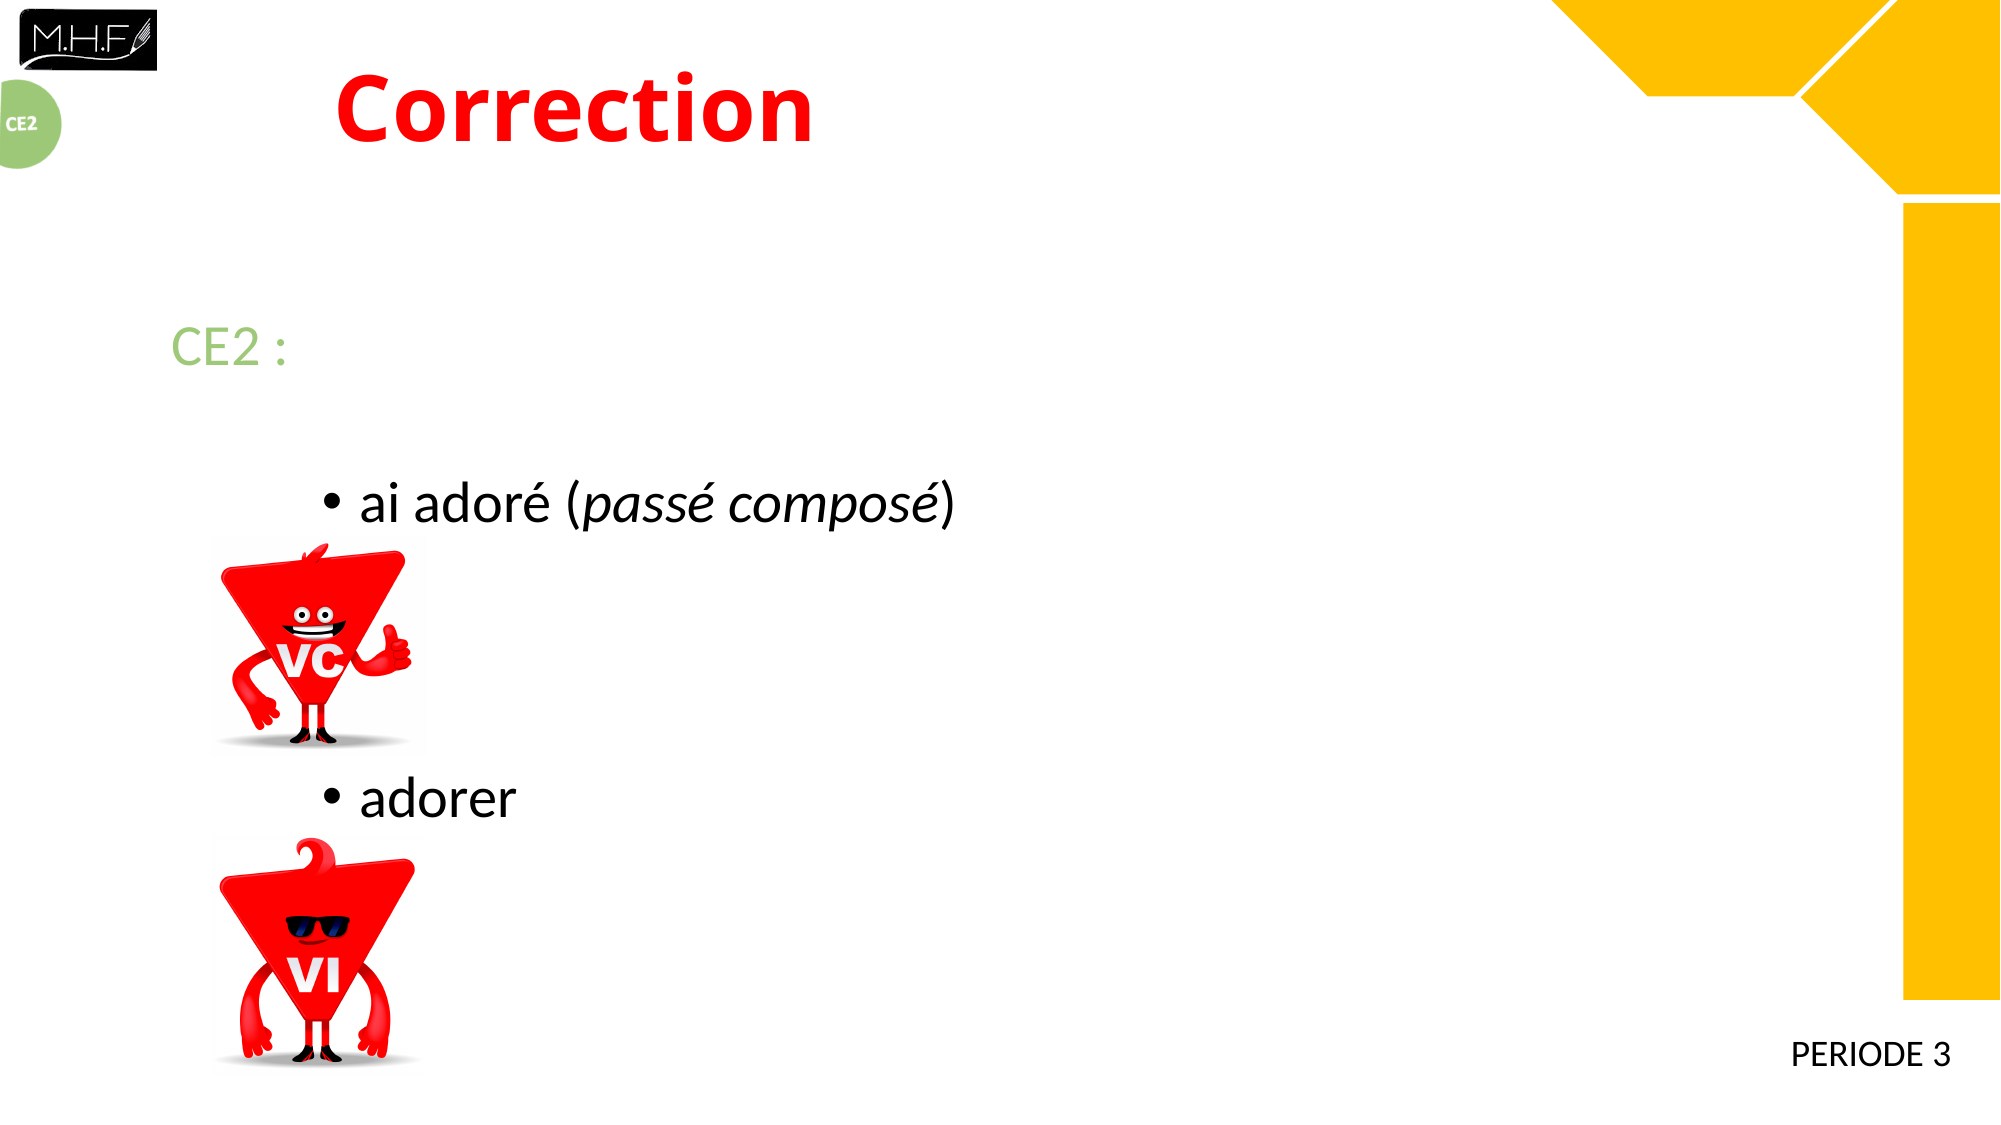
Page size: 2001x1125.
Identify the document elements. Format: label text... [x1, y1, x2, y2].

picture [0, 7, 157, 207]
text_box [1549, 0, 1892, 98]
text_box [1902, 202, 2000, 1001]
picture [211, 833, 427, 1075]
text_box CE2 : ai adoré (passé composé) adorer [156, 308, 979, 1022]
text_box PERIODE 3 [1362, 1021, 1967, 1125]
text_box [1799, 0, 2000, 196]
title Correction [318, 3, 1865, 221]
picture [211, 536, 427, 756]
